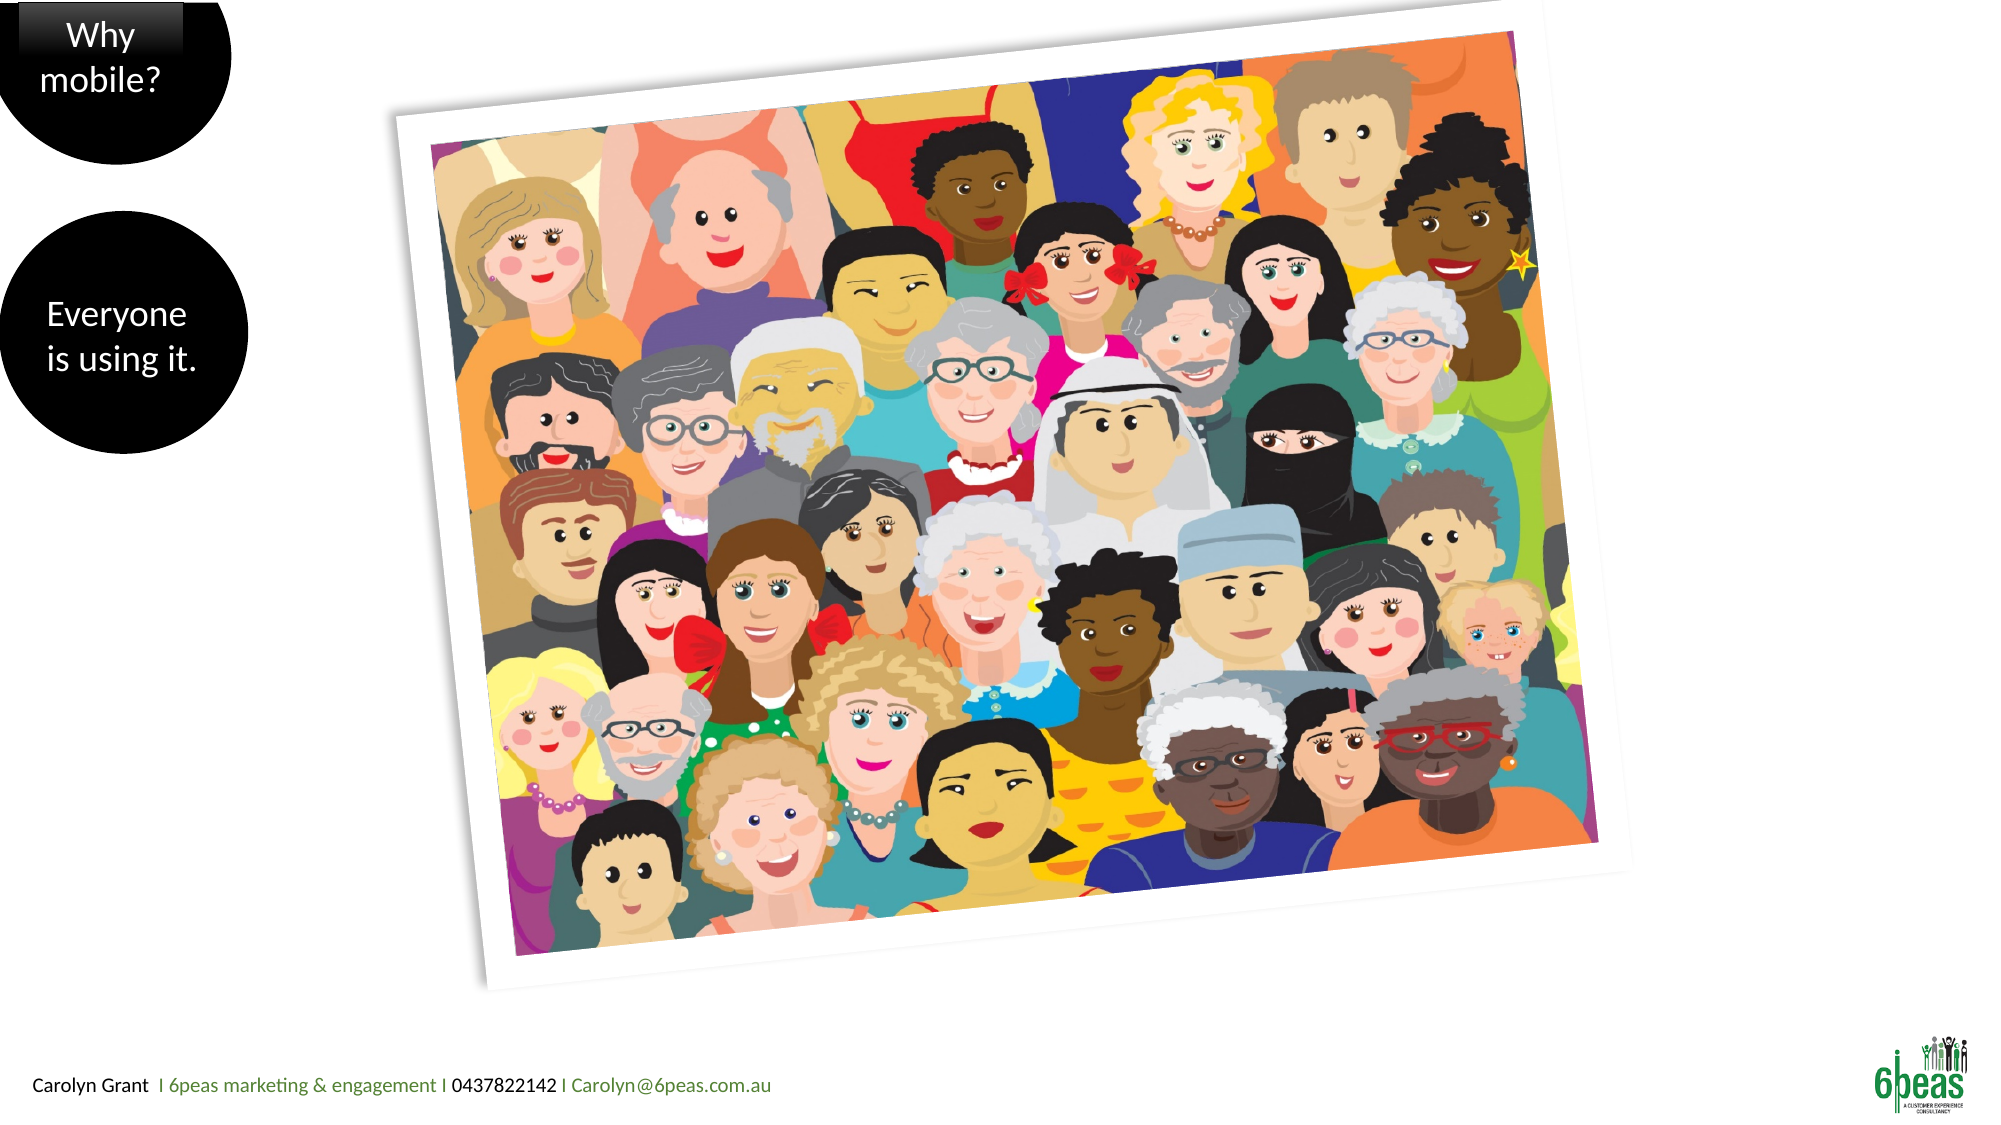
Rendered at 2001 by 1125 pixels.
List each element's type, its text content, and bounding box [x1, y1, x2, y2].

text_box [0, 210, 249, 454]
text_box Carolyn Grant I 6peas marketing & engagement I 0437822142 I Carolyn@6peas.com.au [18, 1064, 825, 1105]
picture [1875, 1036, 1967, 1116]
text_box Everyone is using it. [31, 281, 227, 387]
text_box Why mobile? [18, 2, 184, 108]
text_box [0, 2, 232, 165]
picture [432, 31, 1598, 955]
